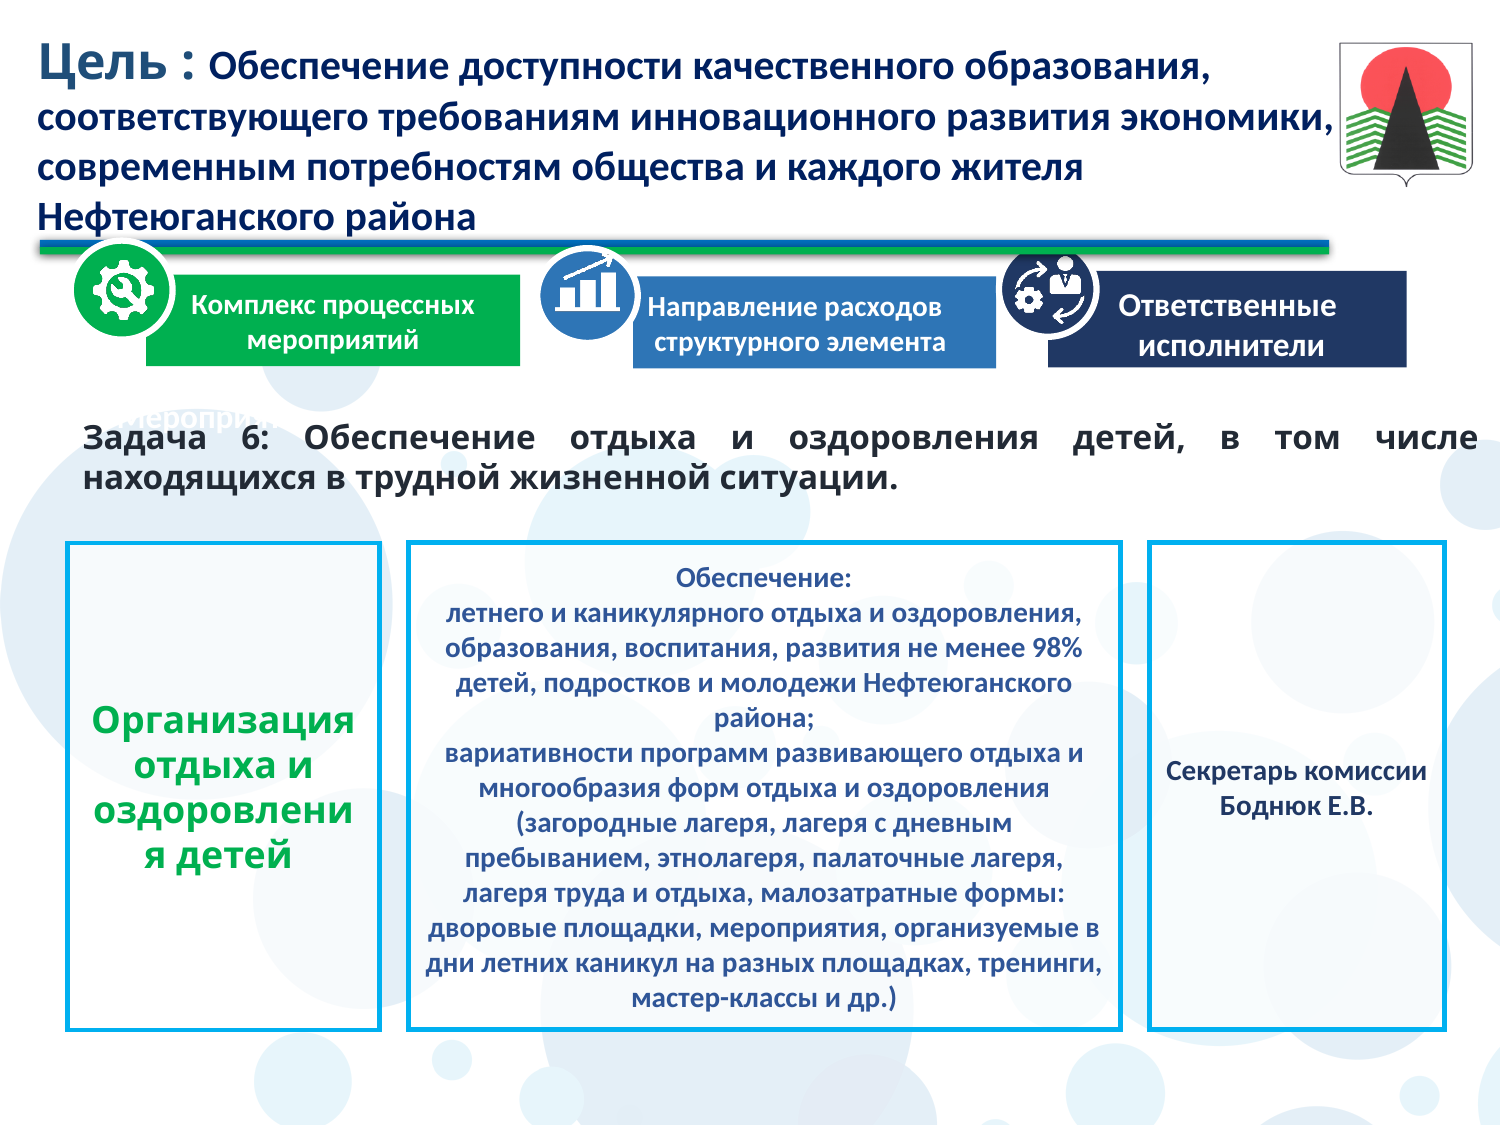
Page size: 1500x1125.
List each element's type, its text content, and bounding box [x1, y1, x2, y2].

picture [1338, 41, 1474, 188]
text_box Комплекс процессных мероприятий [145, 274, 521, 367]
text_box [69, 255, 174, 341]
text_box Цель : Обеспечение доступности качественного образования, соответствующего требованиям инновационного развития экономики, современным потребностям общества и каждого жителя Нефтеюганского района [22, 21, 1406, 247]
text_box [536, 258, 639, 344]
text_box Ответственные исполнители [1103, 235, 1360, 368]
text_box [39, 239, 1330, 255]
text_box Задача 6: Обеспечение отдыха и оздоровления детей, в том числе находящихся в трудной жизненной ситуации. [67, 368, 1496, 544]
text_box Организация отдыха и оздоровления детей [67, 544, 381, 1031]
text_box [997, 263, 1083, 338]
picture [555, 249, 620, 314]
text_box [1047, 270, 1103, 368]
text_box Обеспечение: летнего и каникулярного отдыха и оздоровления, образования, воспитания, развития не менее 98% детей, подростков и молодежи Нефтеюганского района; вариативности программ развивающего отдыха и многообразия форм отдыха и оздоровления (загородные лагеря, лагеря с дневным пребыванием, этнолагеря, палаточные лагеря, лагеря труда и отдыха, малозатратные формы: дворовые площадки, мероприятия, организуемые в дни летних каникул на разных площадках, тренинги, мастер-классы и др.) [407, 541, 1121, 1030]
text_box Направление расходов структурного элемента [632, 275, 997, 368]
picture [93, 260, 154, 320]
text_box [1360, 270, 1408, 368]
text_box Секретарь комиссии Боднюк Е.В. [1148, 541, 1446, 1030]
picture [1012, 256, 1087, 324]
text_box [1087, 263, 1098, 320]
